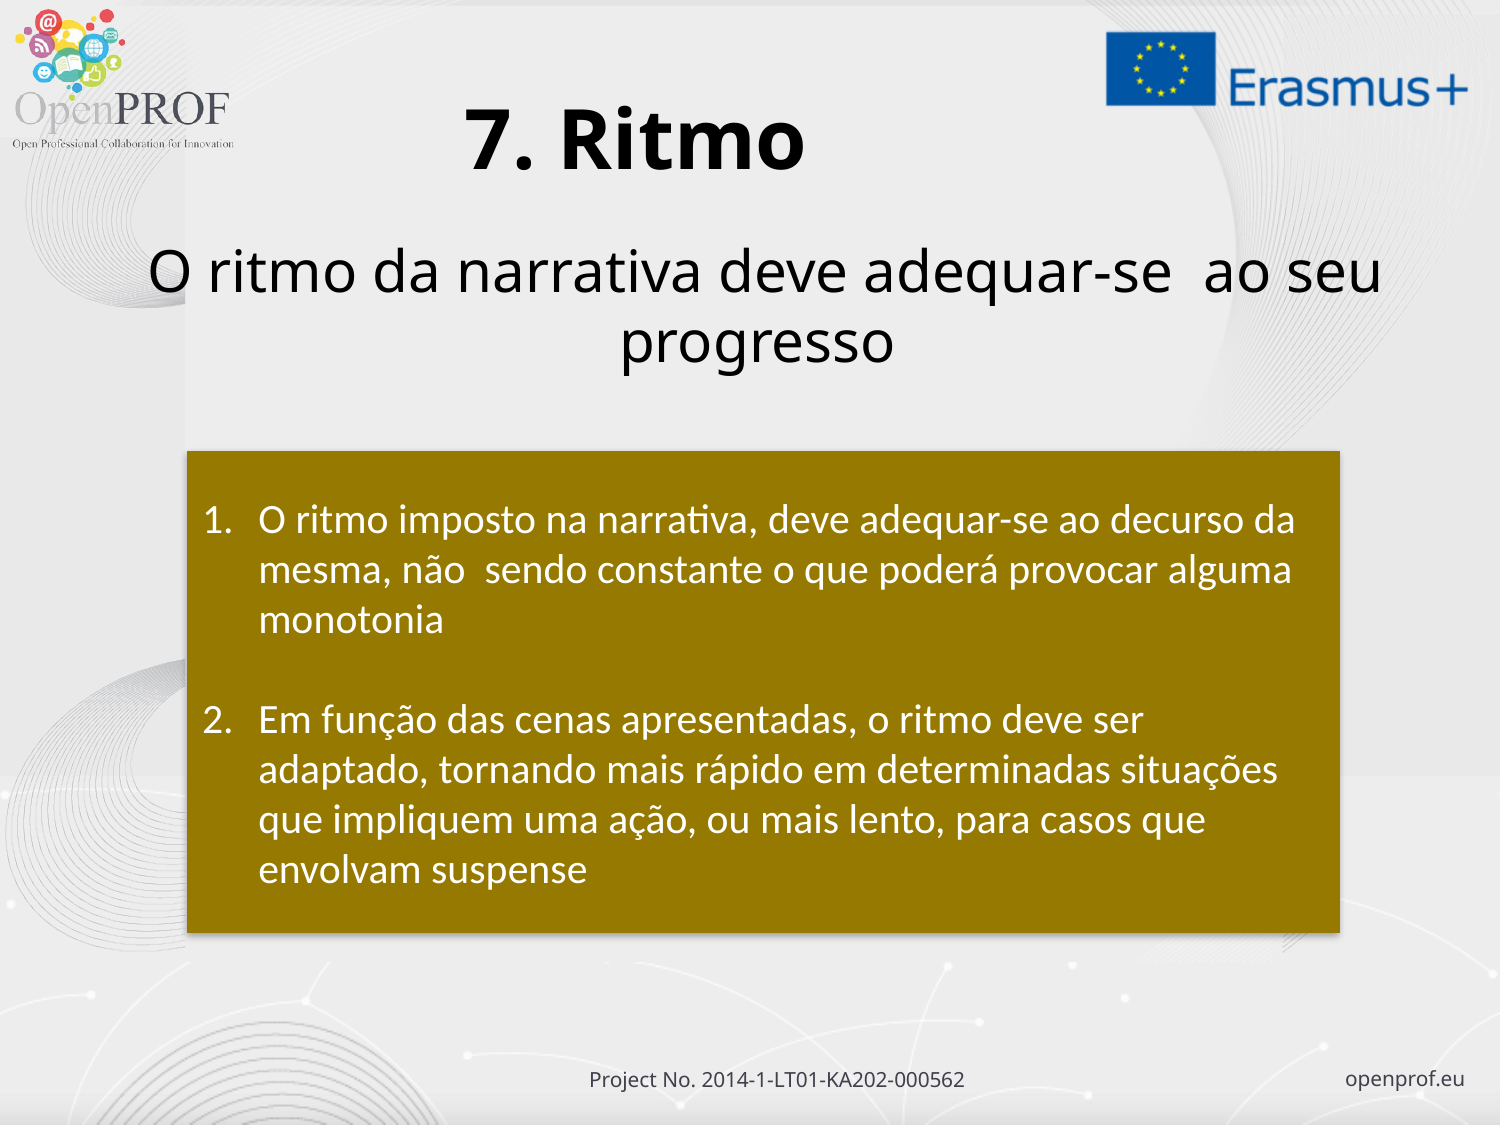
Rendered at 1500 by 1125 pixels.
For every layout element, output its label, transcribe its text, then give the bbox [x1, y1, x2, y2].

text_box O ritmo imposto na narrativa, deve adequar-se ao decurso da mesma, não sendo constante o que poderá provocar alguma monotonia Em função das cenas apresentadas, o ritmo deve ser adaptado, tornando mais rápido em determinadas situações que impliquem uma ação, ou mais lento, para casos que envolvam suspense [187, 451, 1340, 933]
picture [0, 0, 1500, 1125]
list O ritmo da narrativa deve adequar-se ao seu progresso [33, 227, 1482, 942]
title 7. Ritmo [88, 42, 1184, 227]
